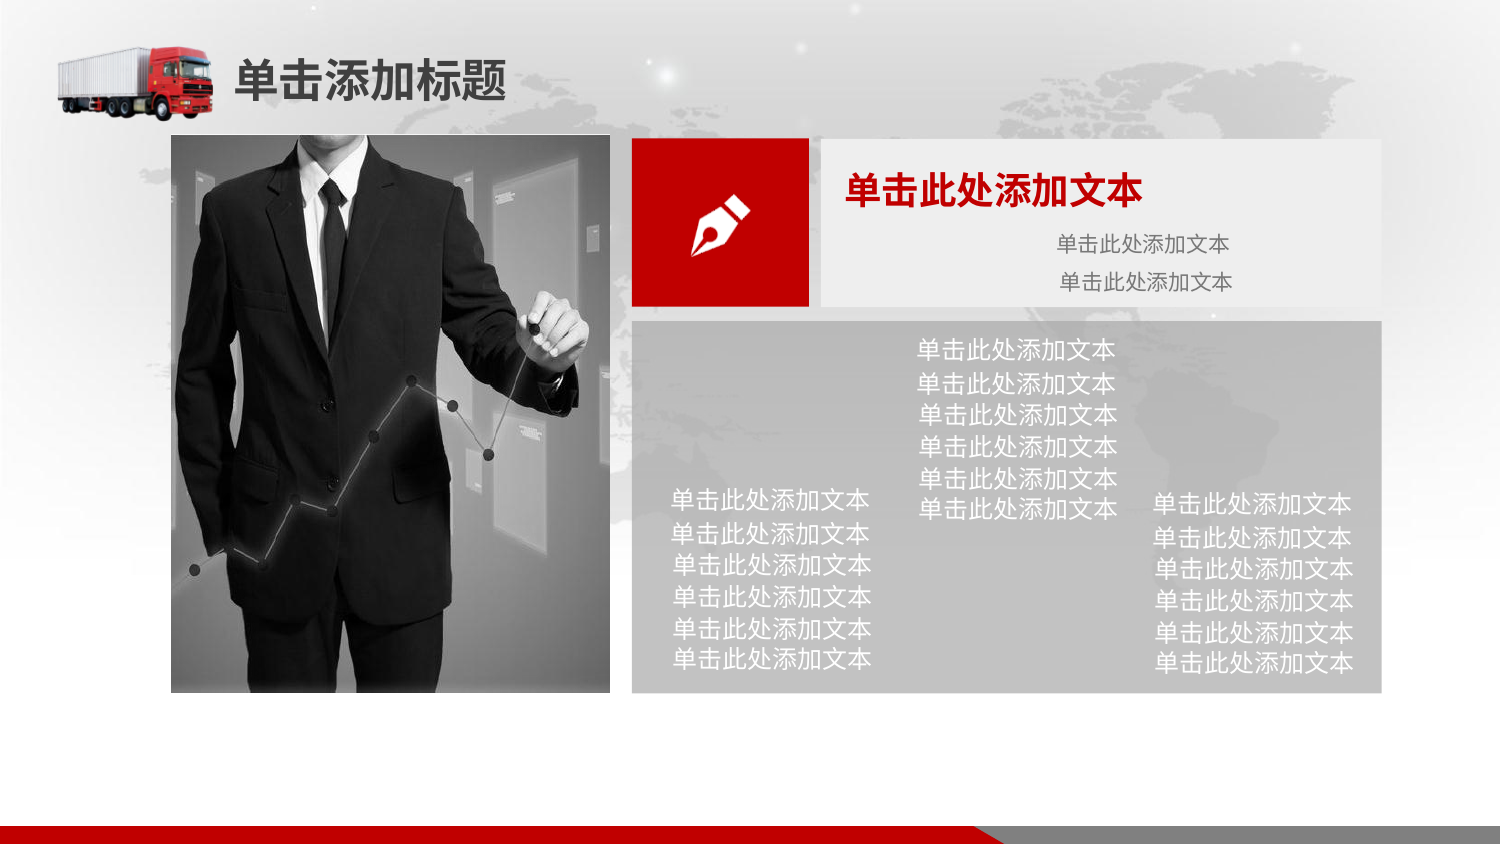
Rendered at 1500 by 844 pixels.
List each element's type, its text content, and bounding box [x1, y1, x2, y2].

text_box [631, 320, 1448, 694]
text_box [630, 136, 811, 309]
picture [0, 0, 1500, 693]
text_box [820, 138, 1382, 308]
title 单击添加标题 [218, 44, 916, 115]
